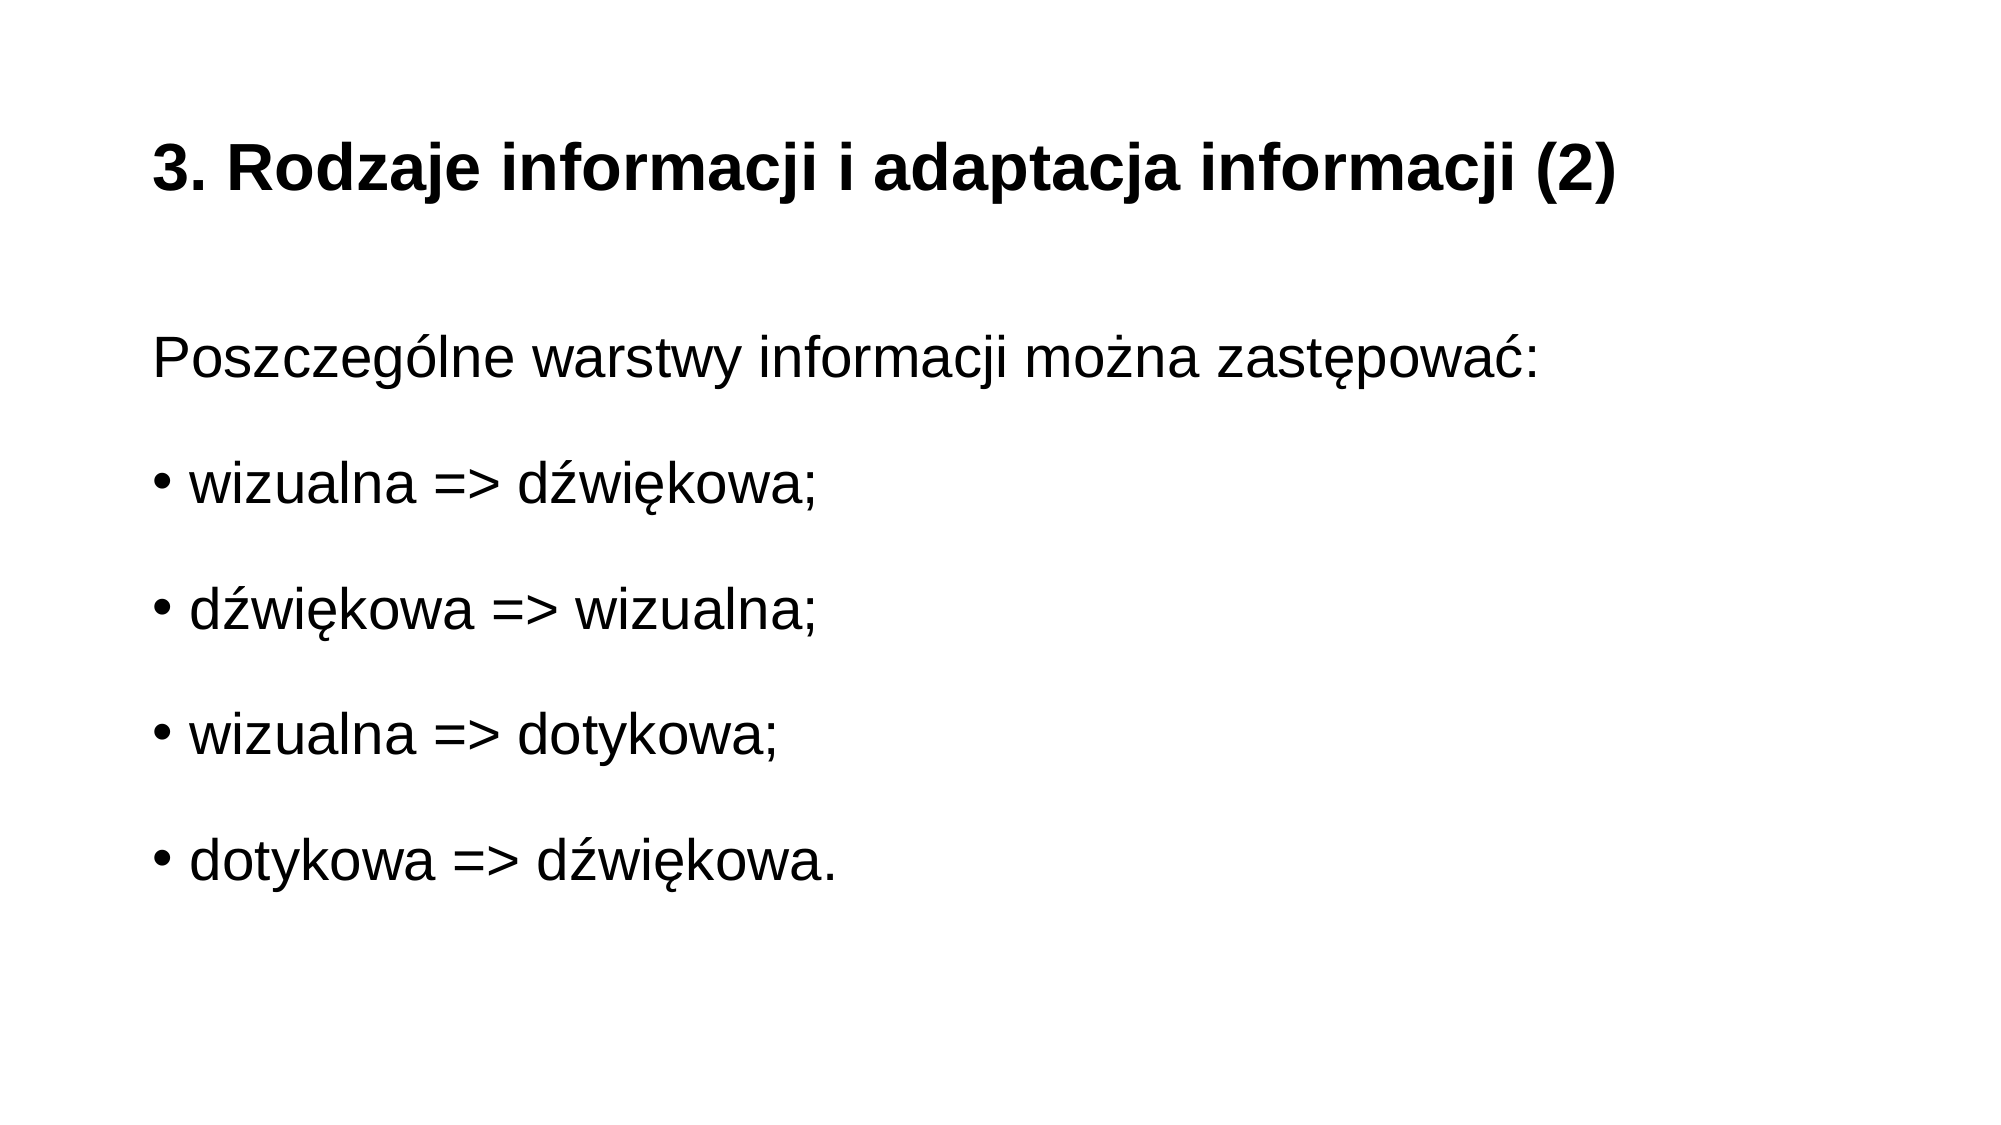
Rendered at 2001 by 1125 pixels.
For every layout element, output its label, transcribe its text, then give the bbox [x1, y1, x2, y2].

title 3. Rodzaje informacji i adaptacja informacji (2) [137, 59, 1863, 277]
list Poszczególne warstwy informacji można zastępować: wizualna => dźwiękowa; dźwiękowa => wizualna; wizualna => dotykowa; dotykowa => dźwiękowa. [137, 277, 1863, 1048]
